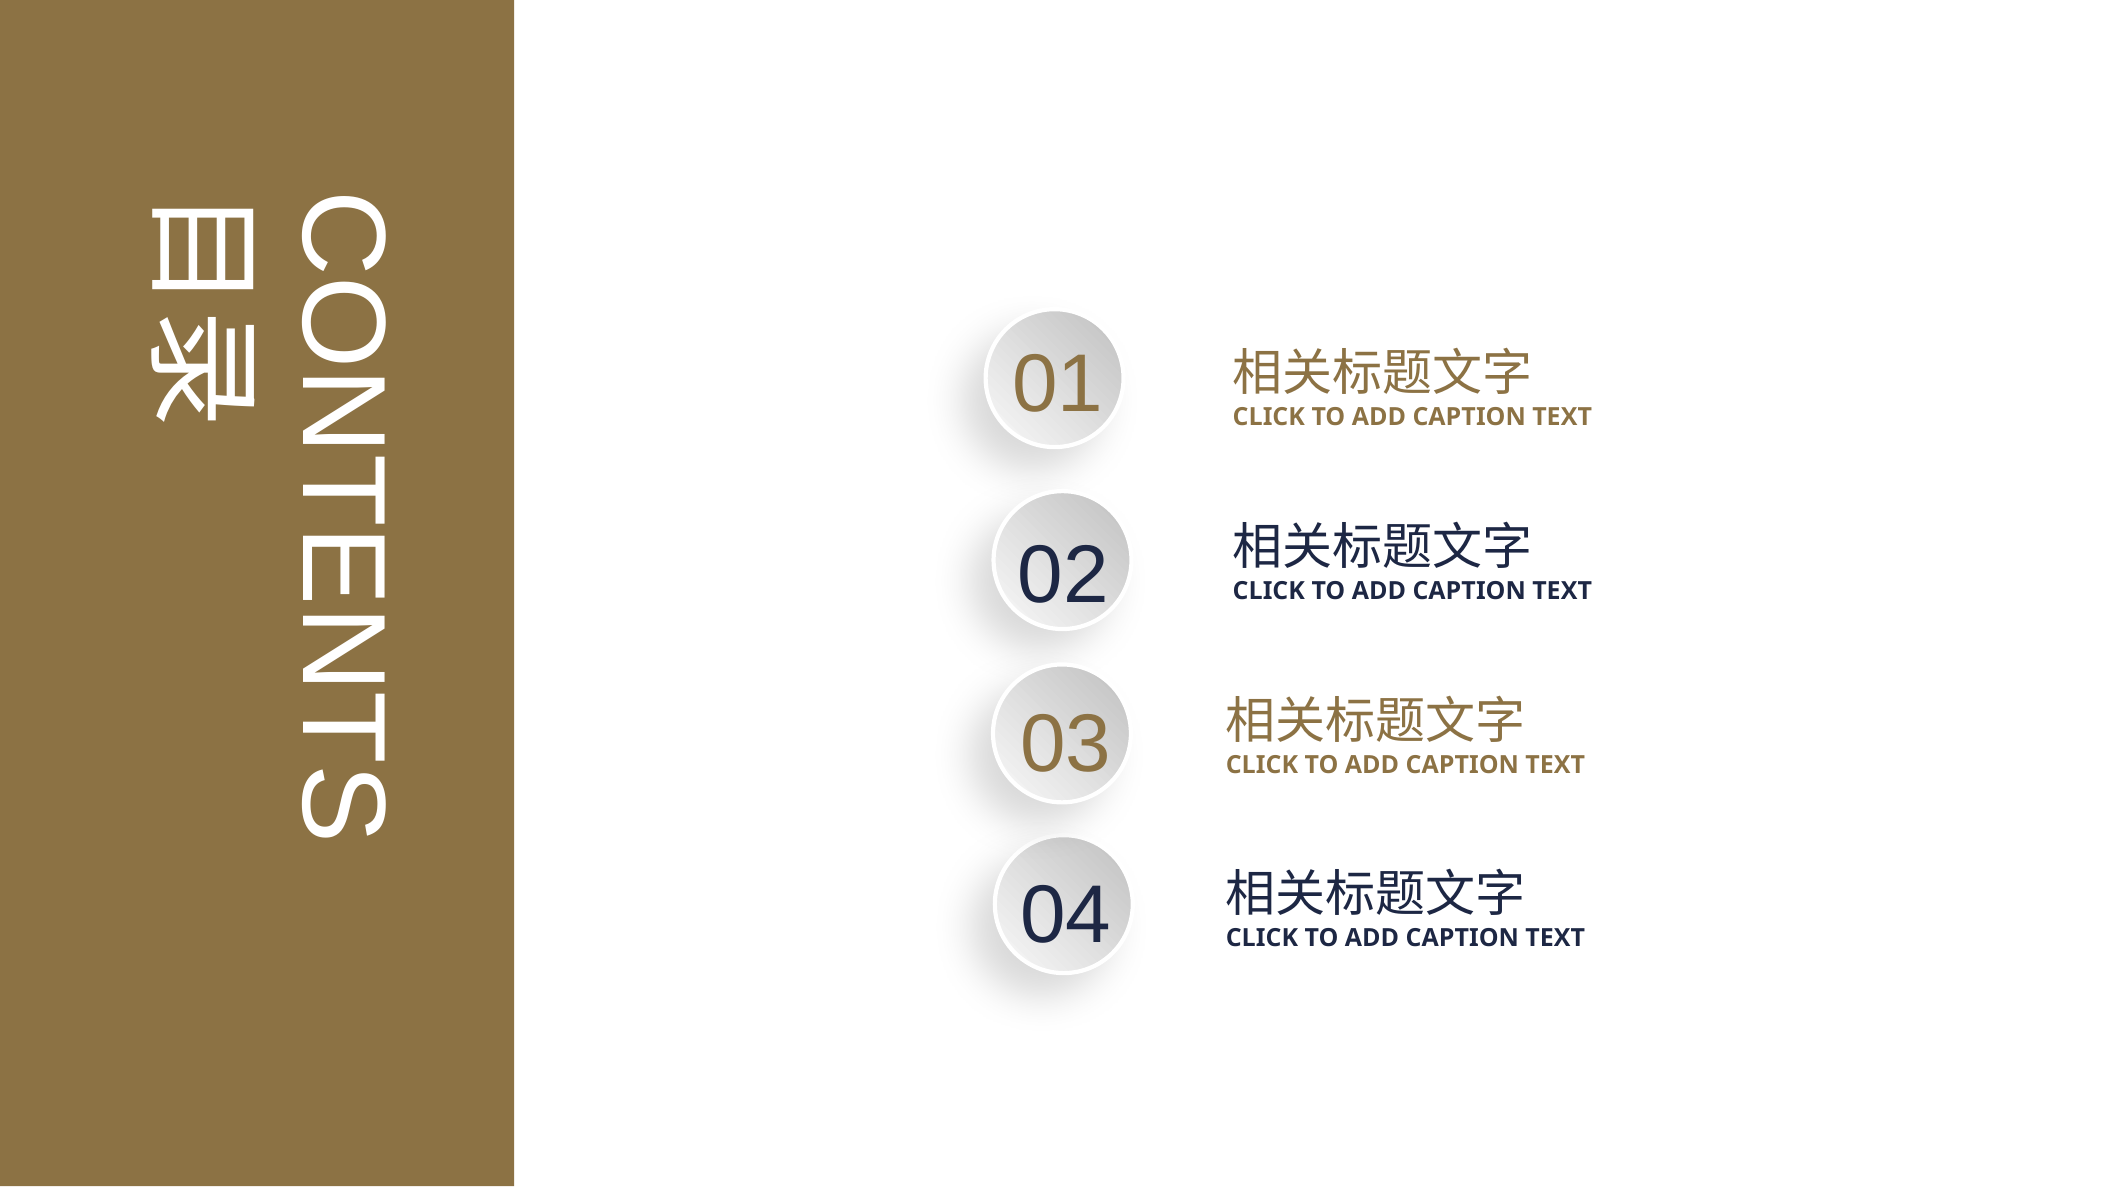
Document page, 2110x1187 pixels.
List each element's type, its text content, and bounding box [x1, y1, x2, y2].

text_box [0, 0, 515, 1187]
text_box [985, 309, 1124, 448]
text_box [993, 491, 1132, 630]
text_box 相关标题文字 CLICK TO ADD CAPTION TEXT [1217, 333, 1608, 439]
text_box CONTENTS 目录 [134, 190, 422, 884]
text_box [994, 835, 1133, 974]
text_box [992, 664, 1131, 803]
text_box 相关标题文字 CLICK TO ADD CAPTION TEXT [1211, 854, 1601, 960]
text_box 相关标题文字 CLICK TO ADD CAPTION TEXT [1217, 507, 1608, 612]
text_box 相关标题文字 CLICK TO ADD CAPTION TEXT [1211, 680, 1601, 786]
